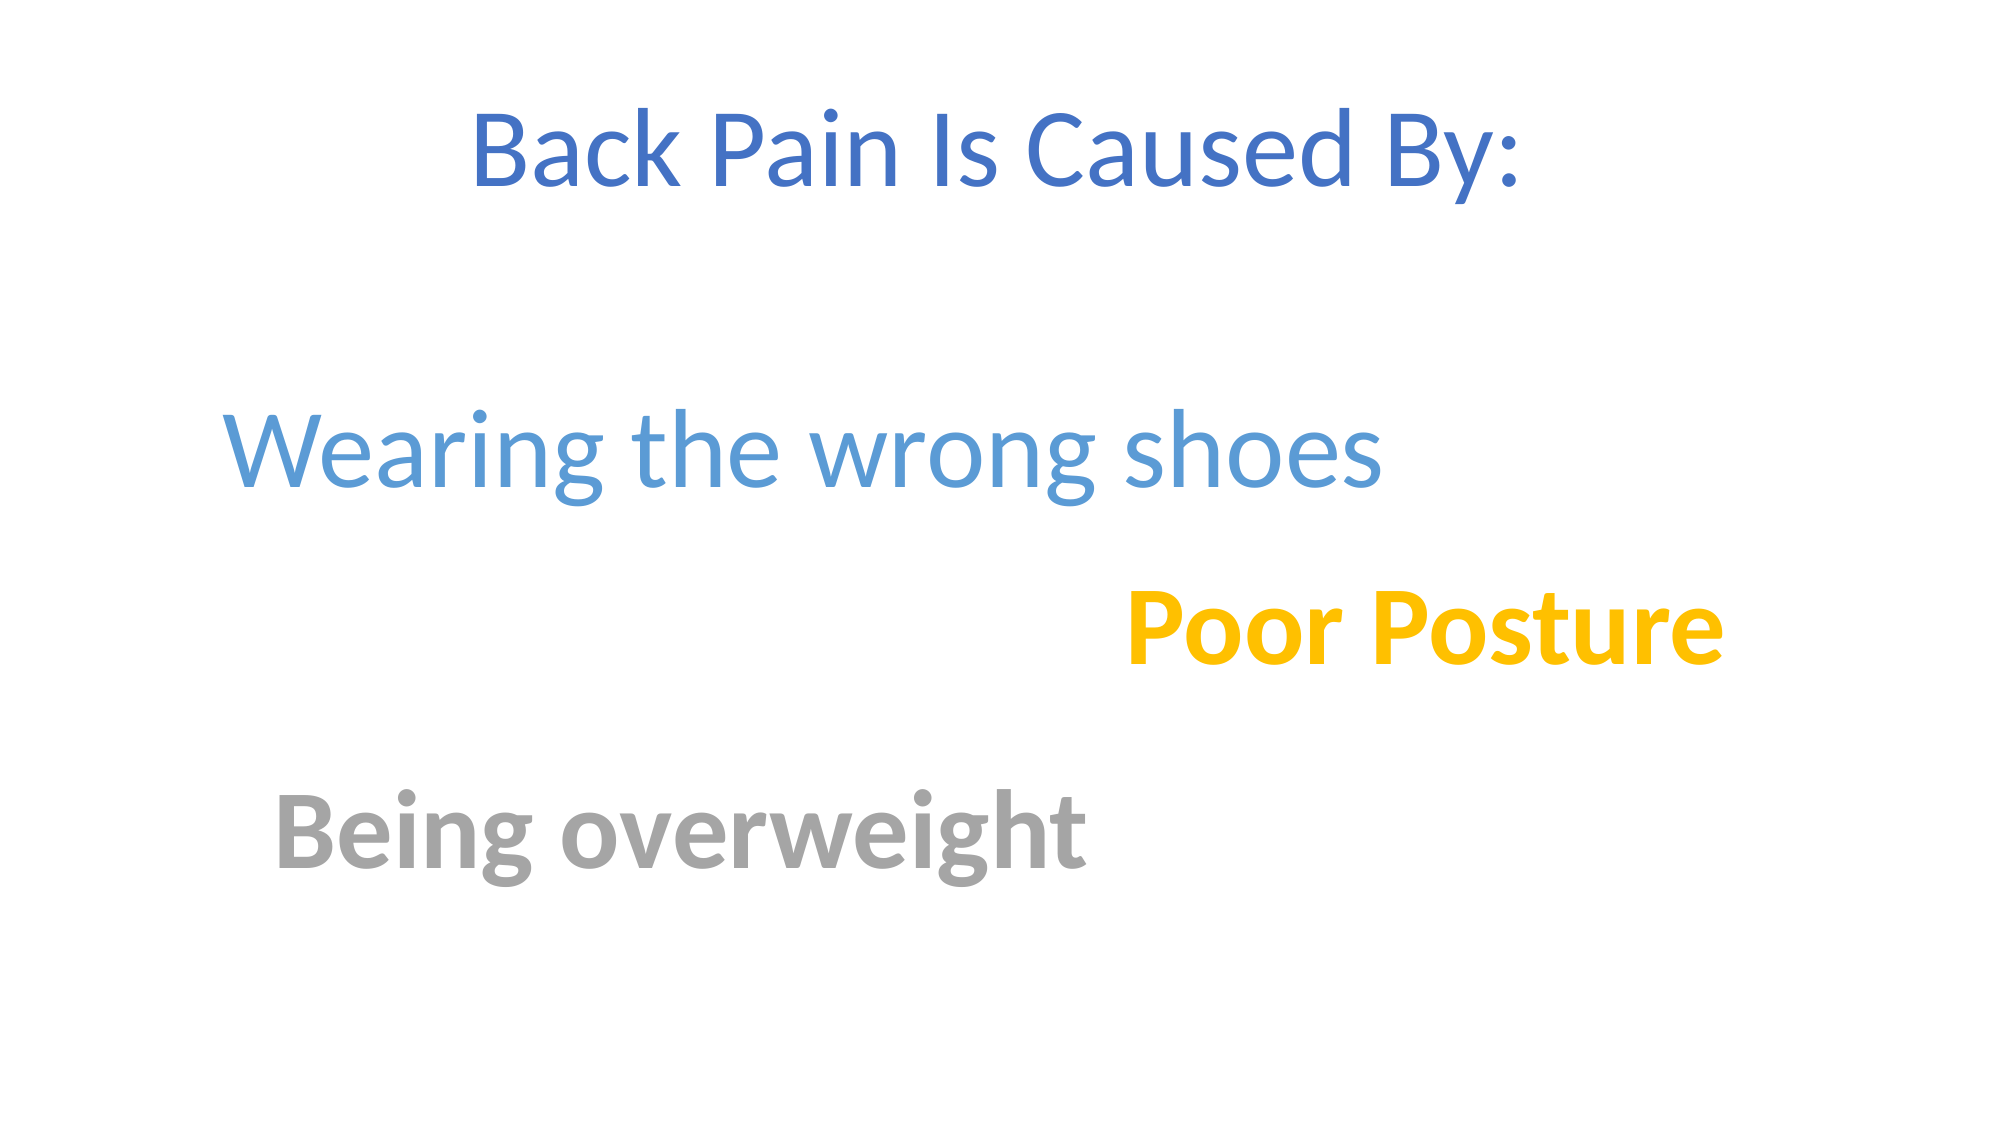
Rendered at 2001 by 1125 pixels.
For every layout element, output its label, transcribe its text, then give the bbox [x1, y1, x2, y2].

text_box Wearing the wrong shoes [207, 367, 1402, 517]
text_box Poor Posture [1110, 544, 1743, 695]
text_box Being overweight [258, 748, 1105, 899]
text_box Back Pain Is Caused By: [454, 66, 1566, 217]
